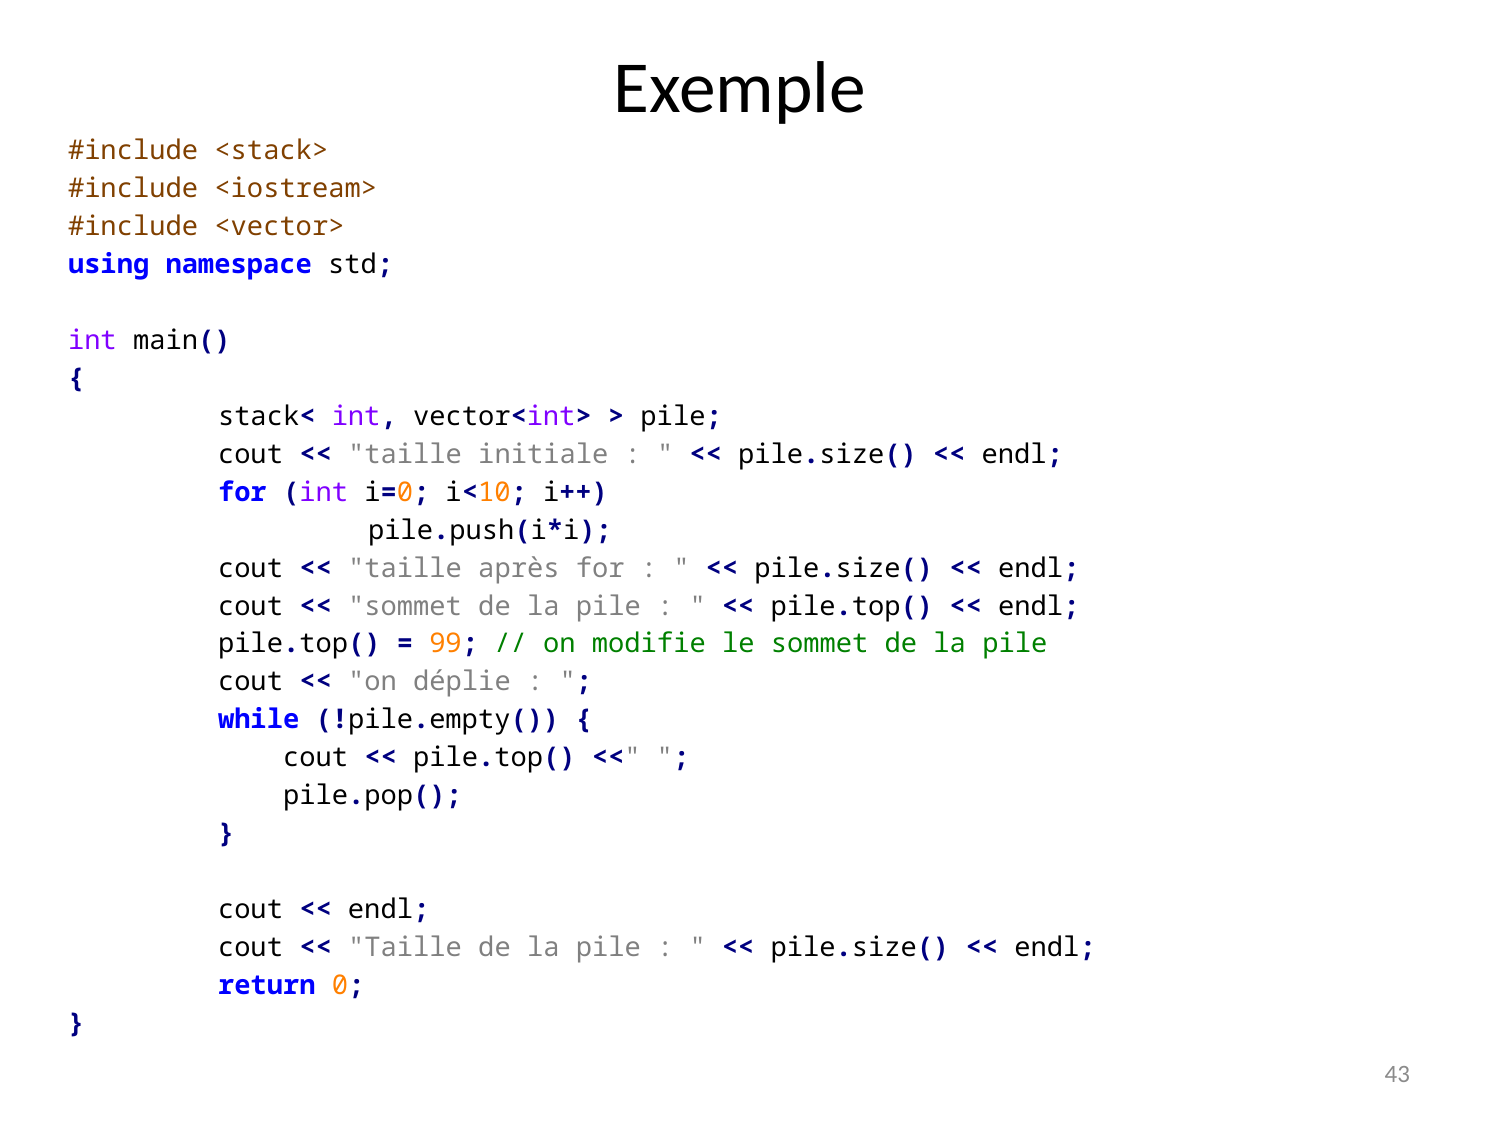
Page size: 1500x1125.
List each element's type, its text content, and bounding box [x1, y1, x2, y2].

title Exemple [64, 30, 1415, 125]
list #include <stack> #include <iostream> #include <vector> using namespace std; int main() { stack< int, vector<int> > pile; cout << "taille initiale : " << pile.size() << endl; for (int i=0; i<10; i++) pile.push(i*i); cout << "taille après for : " << pile.size() << endl; cout << "sommet de la pile : " << pile.top() << endl; pile.top() = 99; // on modifie le sommet de la pile cout << "on déplie : "; while (!pile.empty()) { cout << pile.top() <<" "; pile.pop(); } cout << endl; cout << "Taille de la pile : " << pile.size() << endl; return 0; } [53, 125, 1449, 1094]
slide_number 43 [1074, 1042, 1425, 1103]
